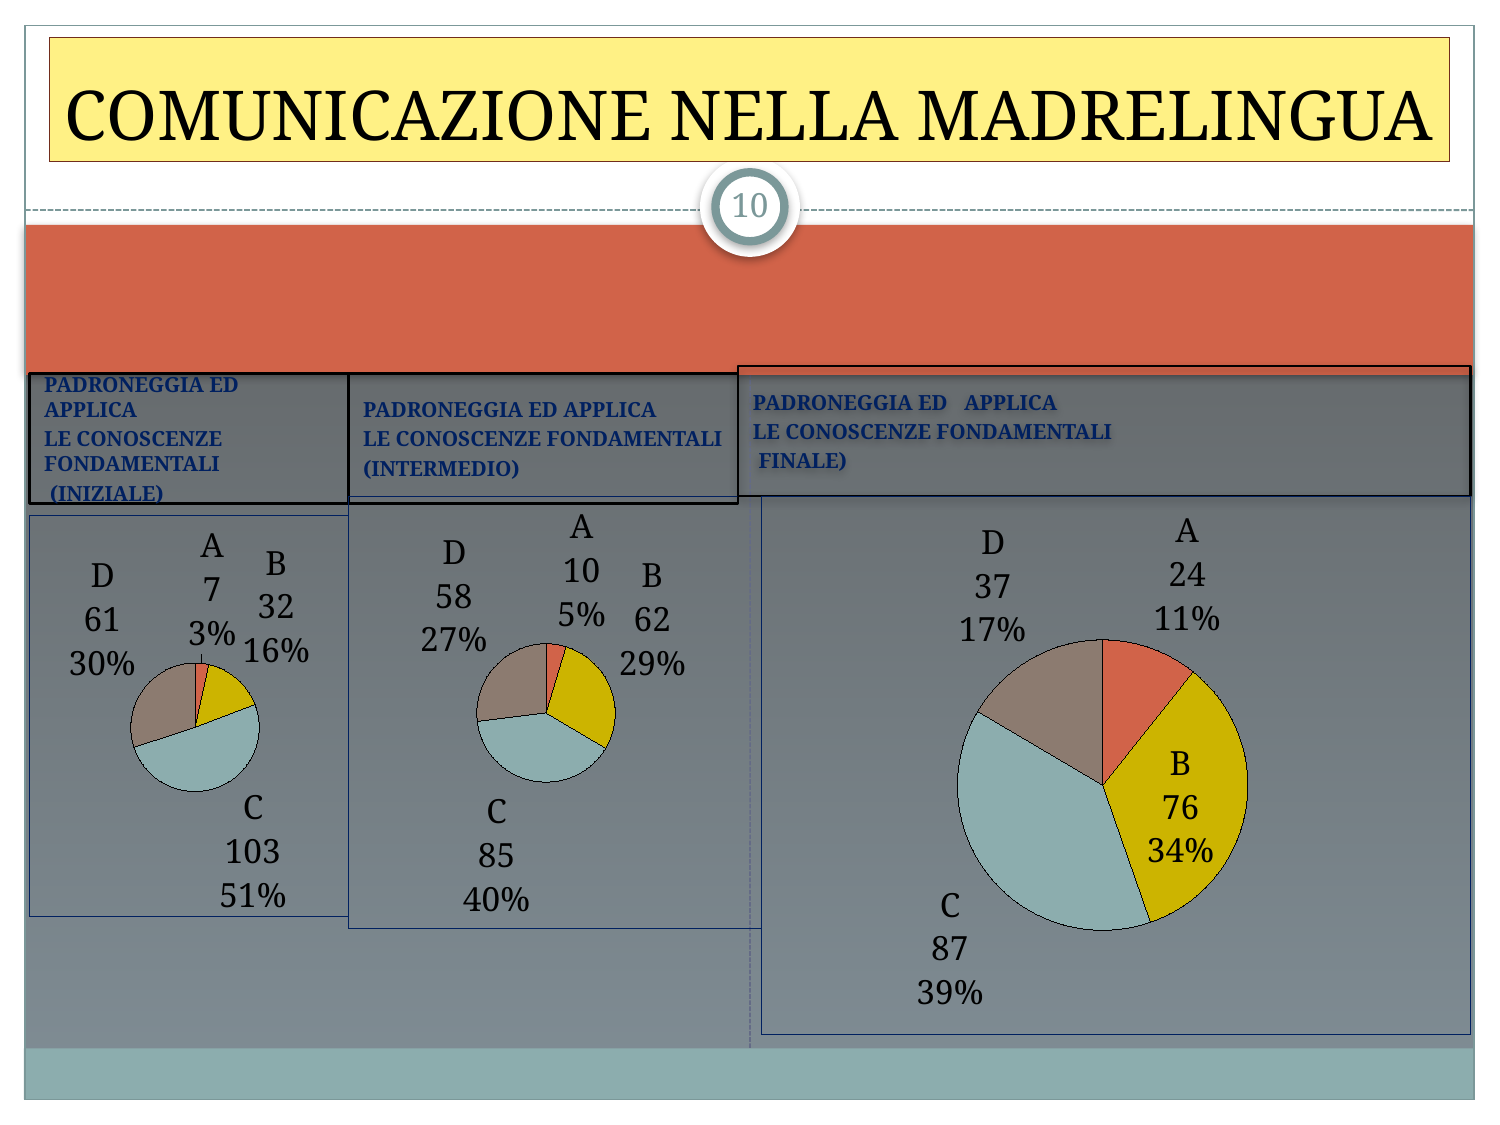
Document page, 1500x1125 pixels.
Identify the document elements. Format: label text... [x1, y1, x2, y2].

text_box PADRONEGGIA ED APPLICA LE CONOSCENZE FONDAMENTALI FINALE) [738, 366, 1471, 495]
list PADRONEGGIA ED APPLICA LE CONOSCENZE FONDAMENTALI (INIZIALE) [28, 372, 347, 505]
chart [29, 495, 1471, 1036]
title COMUNICAZIONE NELLA MADRELINGUA [49, 37, 1450, 162]
slide_number 10 [712, 171, 788, 244]
list PADRONEGGIA ED APPLICA LE CONOSCENZE FONDAMENTALI (INTERMEDIO) [347, 372, 732, 495]
